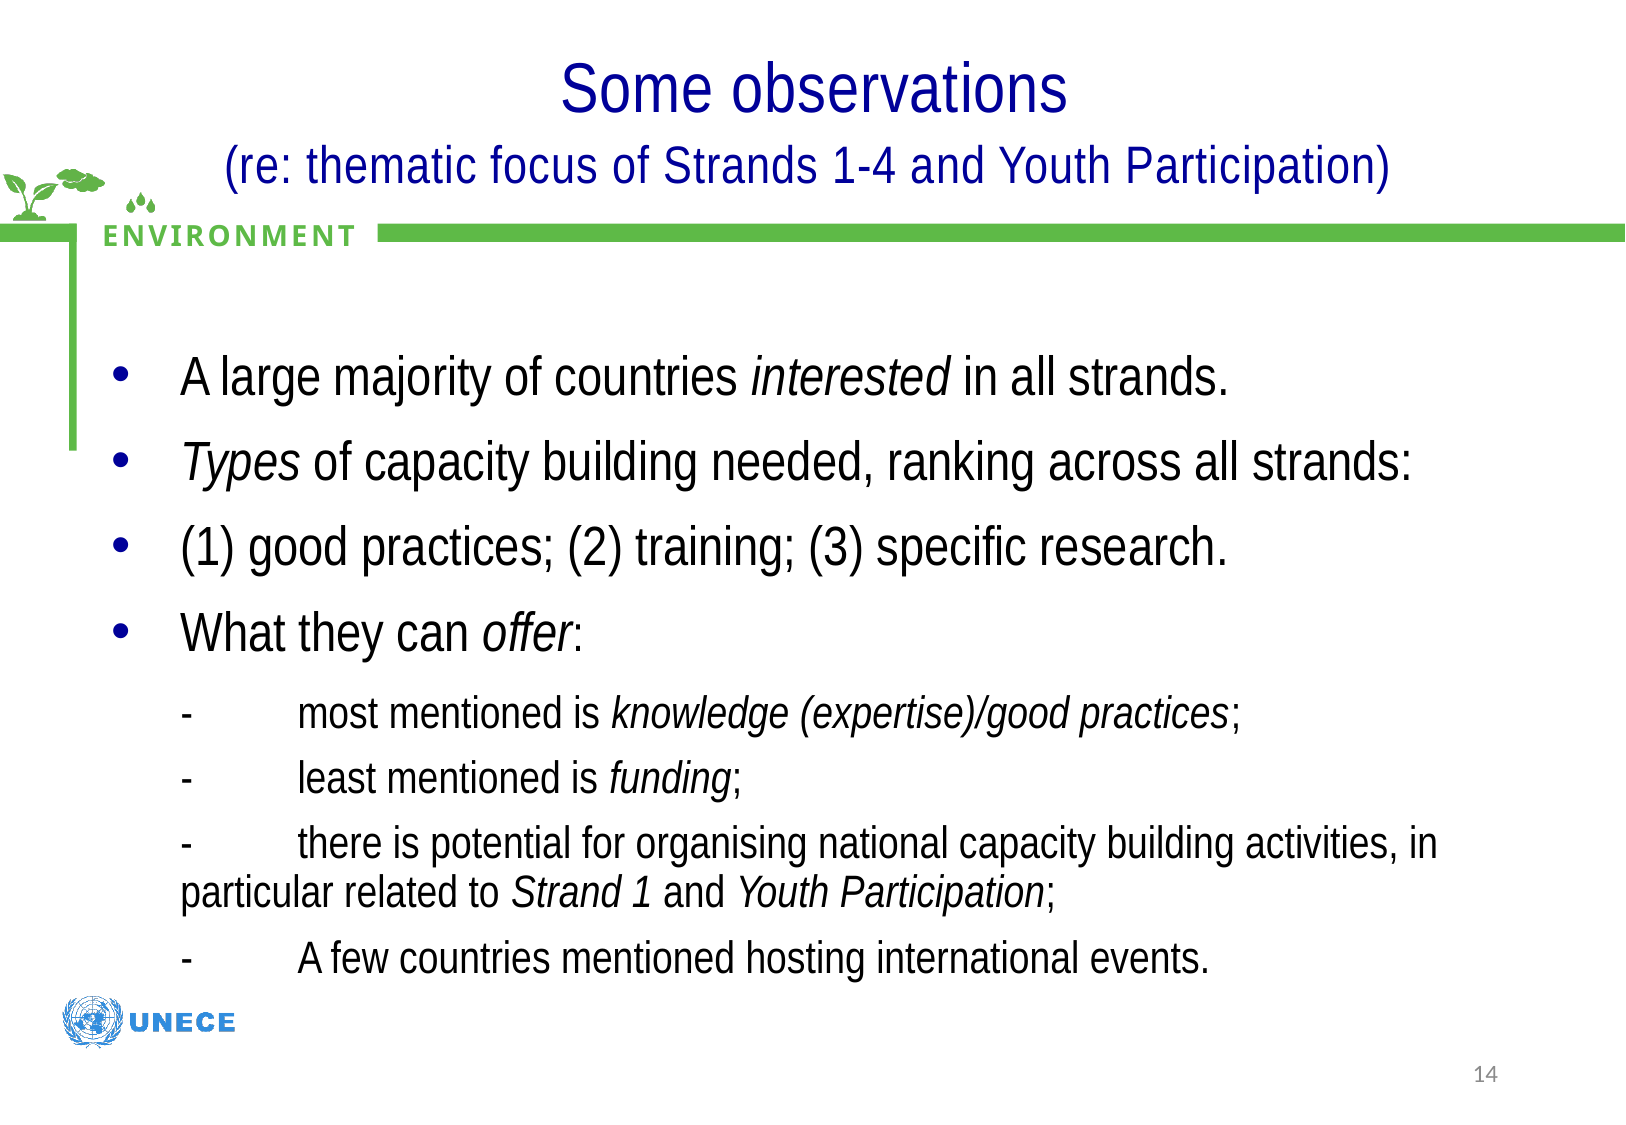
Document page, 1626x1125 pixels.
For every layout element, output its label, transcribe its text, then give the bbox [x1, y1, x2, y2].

list A large majority of countries interested in all strands. Types of capacity building needed, ranking across all strands: (1) good practices; (2) training; (3) specific research. What they can offer: - most mentioned is knowledge (expertise)/good practices; - least mentioned is funding; - there is potential for organising national capacity building activities, in particular related to Strand 1 and Youth Participation; - A few countries mentioned hosting international events. [79, 451, 1580, 994]
picture [58, 994, 237, 1050]
text_box Some observations (re: thematic focus of Strands 1-4 and Youth Participation) [75, 34, 1555, 78]
slide_number 14 [1147, 1042, 1514, 1103]
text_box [0, 78, 1625, 451]
